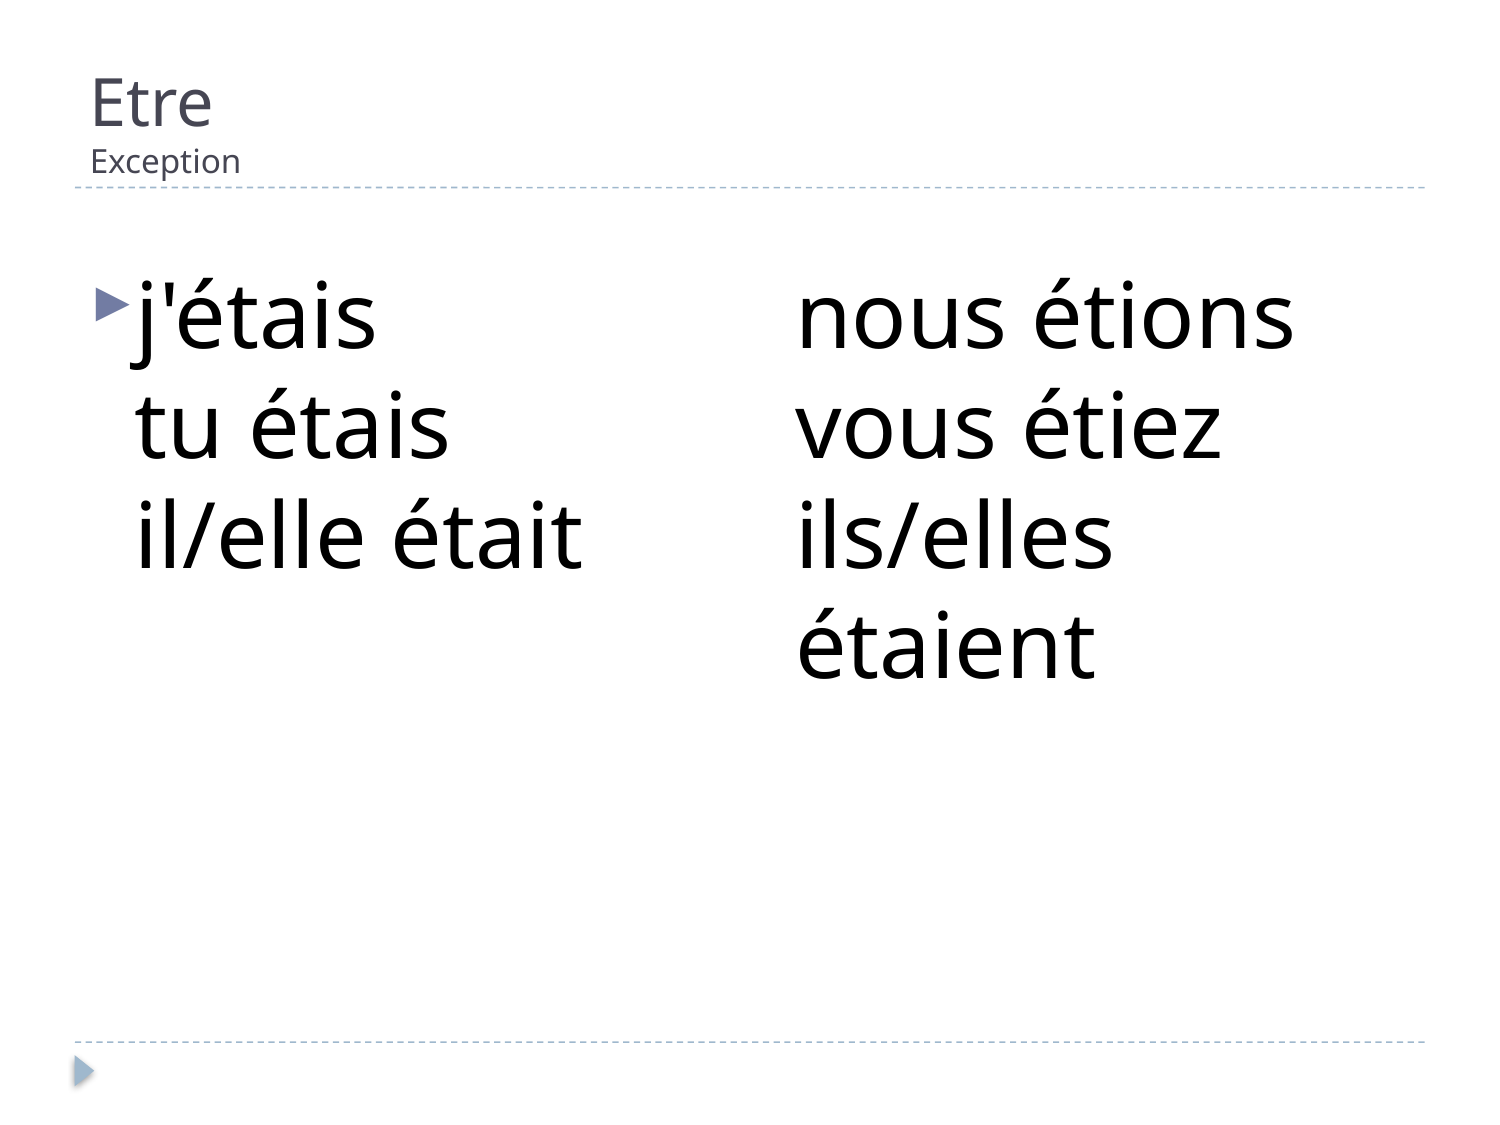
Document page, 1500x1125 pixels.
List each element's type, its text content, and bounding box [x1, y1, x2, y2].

list j'étais tu étais il/elle était nous étions vous étiez ils/elles étaient [75, 249, 1425, 993]
title Etre Exception [75, 24, 1425, 188]
